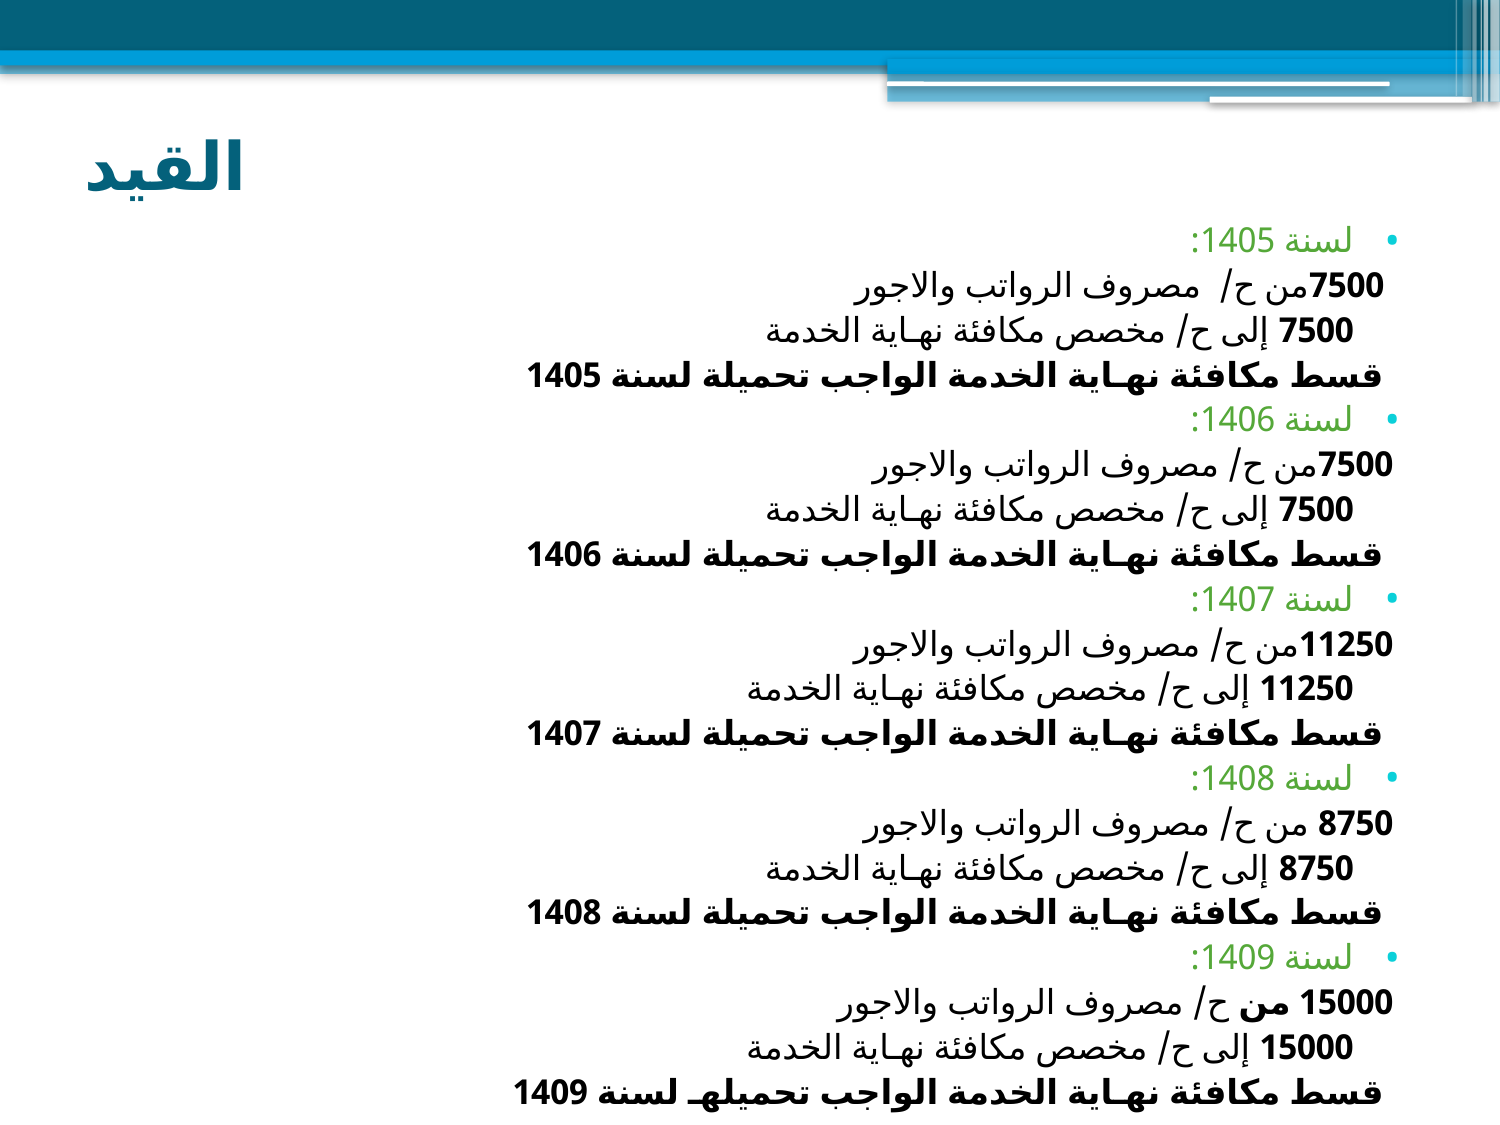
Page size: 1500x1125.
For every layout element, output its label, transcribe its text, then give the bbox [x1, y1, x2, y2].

title القيد [70, 105, 1421, 223]
list لسنة 1405: 7500من ح/ مصروف الرواتب والاجور 7500 إلى ح/ مخصص مكافئة نهـاية الخدمة قسط مكافئة نهـاية الخدمة الواجب تحميلة لسنة 1405 لسنة 1406: 7500من ح/ مصروف الرواتب والاجور 7500 إلى ح/ مخصص مكافئة نهـاية الخدمة قسط مكافئة نهـاية الخدمة الواجب تحميلة لسنة 1406 لسنة 1407: 11250من ح/ مصروف الرواتب والاجور 11250 إلى ح/ مخصص مكافئة نهـاية الخدمة قسط مكافئة نهـاية الخدمة الواجب تحميلة لسنة 1407 لسنة 1408: 8750 من ح/ مصروف الرواتب والاجور 8750 إلى ح/ مخصص مكافئة نهـاية الخدمة قسط مكافئة نهـاية الخدمة الواجب تحميلة لسنة 1408 لسنة 1409: 15000 من ح/ مصروف الرواتب والاجور 15000 إلى ح/ مخصص مكافئة نهـاية الخدمة قسط مكافئة نهـاية الخدمة الواجب تحميلهـ لسنة 1409 [75, 210, 1425, 1125]
